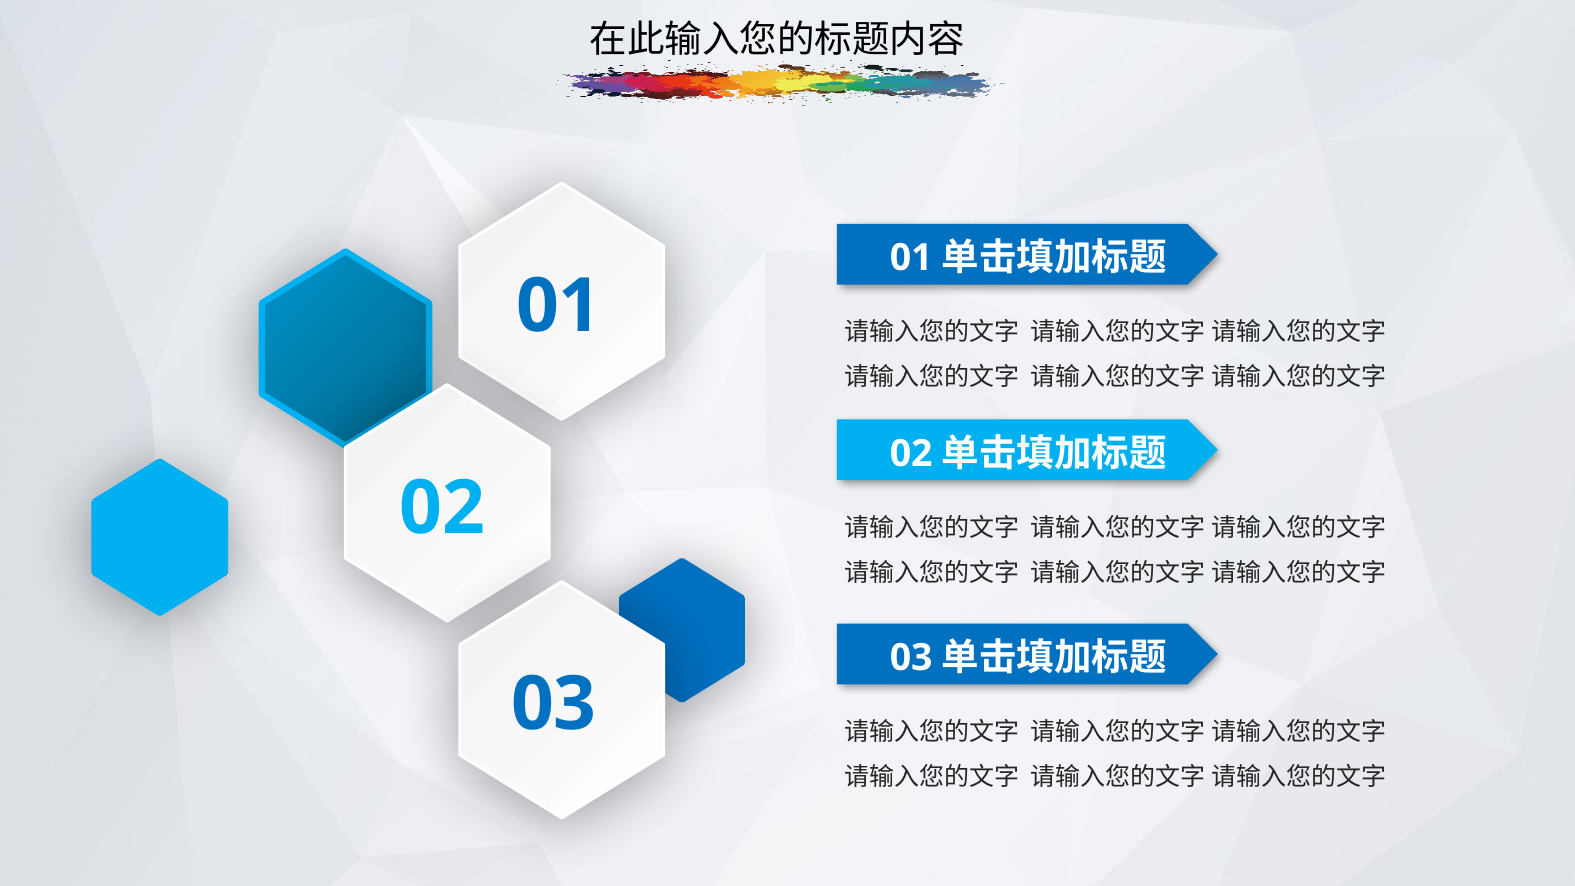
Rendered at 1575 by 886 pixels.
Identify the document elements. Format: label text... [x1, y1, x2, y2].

text_box 在此输入您的标题内容 [578, 9, 990, 56]
text_box [94, 461, 226, 613]
text_box 请输入您的文字 请输入您的文字 请输入您的文字 请输入您的文字 请输入您的文字 请输入您的文字 [832, 294, 1412, 397]
text_box [652, 561, 742, 686]
picture [0, 0, 1575, 886]
text_box [261, 251, 420, 432]
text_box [836, 419, 1219, 481]
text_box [836, 623, 1219, 685]
text_box 请输入您的文字 请输入您的文字 请输入您的文字 请输入您的文字 请输入您的文字 请输入您的文字 [832, 694, 1412, 797]
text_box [459, 182, 664, 420]
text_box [459, 581, 664, 819]
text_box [344, 384, 550, 622]
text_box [836, 223, 1219, 285]
text_box 请输入您的文字 请输入您的文字 请输入您的文字 请输入您的文字 请输入您的文字 请输入您的文字 [832, 490, 1412, 592]
